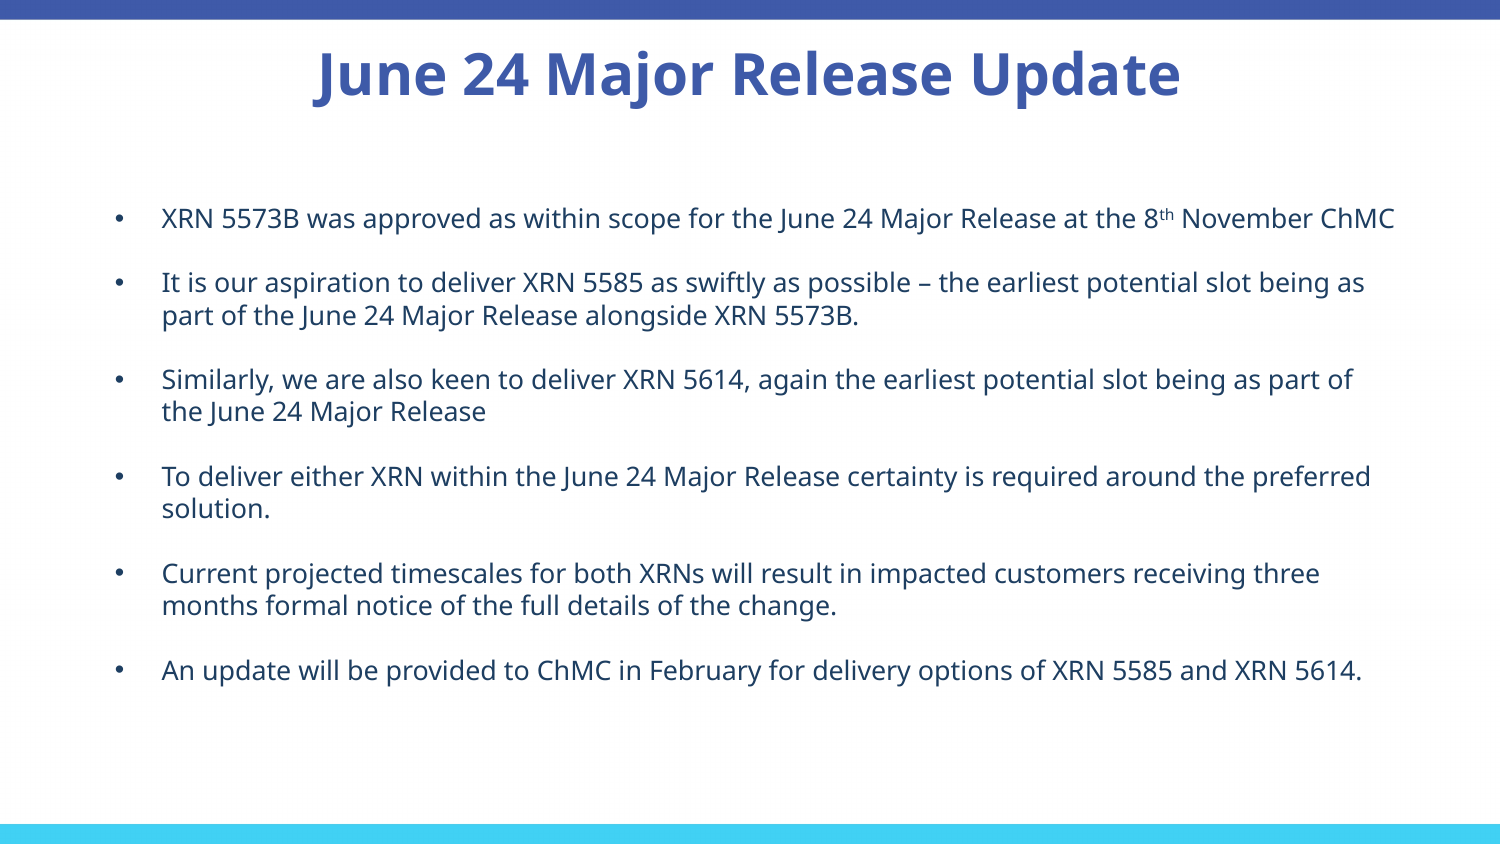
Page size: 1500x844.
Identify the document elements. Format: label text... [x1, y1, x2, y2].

text_box XRN 5573B was approved as within scope for the June 24 Major Release at the 8th November ChMC It is our aspiration to deliver XRN 5585 as swiftly as possible – the earliest potential slot being as part of the June 24 Major Release alongside XRN 5573B. Similarly, we are also keen to deliver XRN 5614, again the earliest potential slot being as part of the June 24 Major Release To deliver either XRN within the June 24 Major Release certainty is required around the preferred solution. Current projected timescales for both XRNs will result in impacted customers receiving three months formal notice of the full details of the change. An update will be provided to ChMC in February for delivery options of XRN 5585 and XRN 5614. [100, 161, 1412, 718]
title June 24 Major Release Update [75, 20, 1425, 125]
picture [0, 0, 1500, 844]
